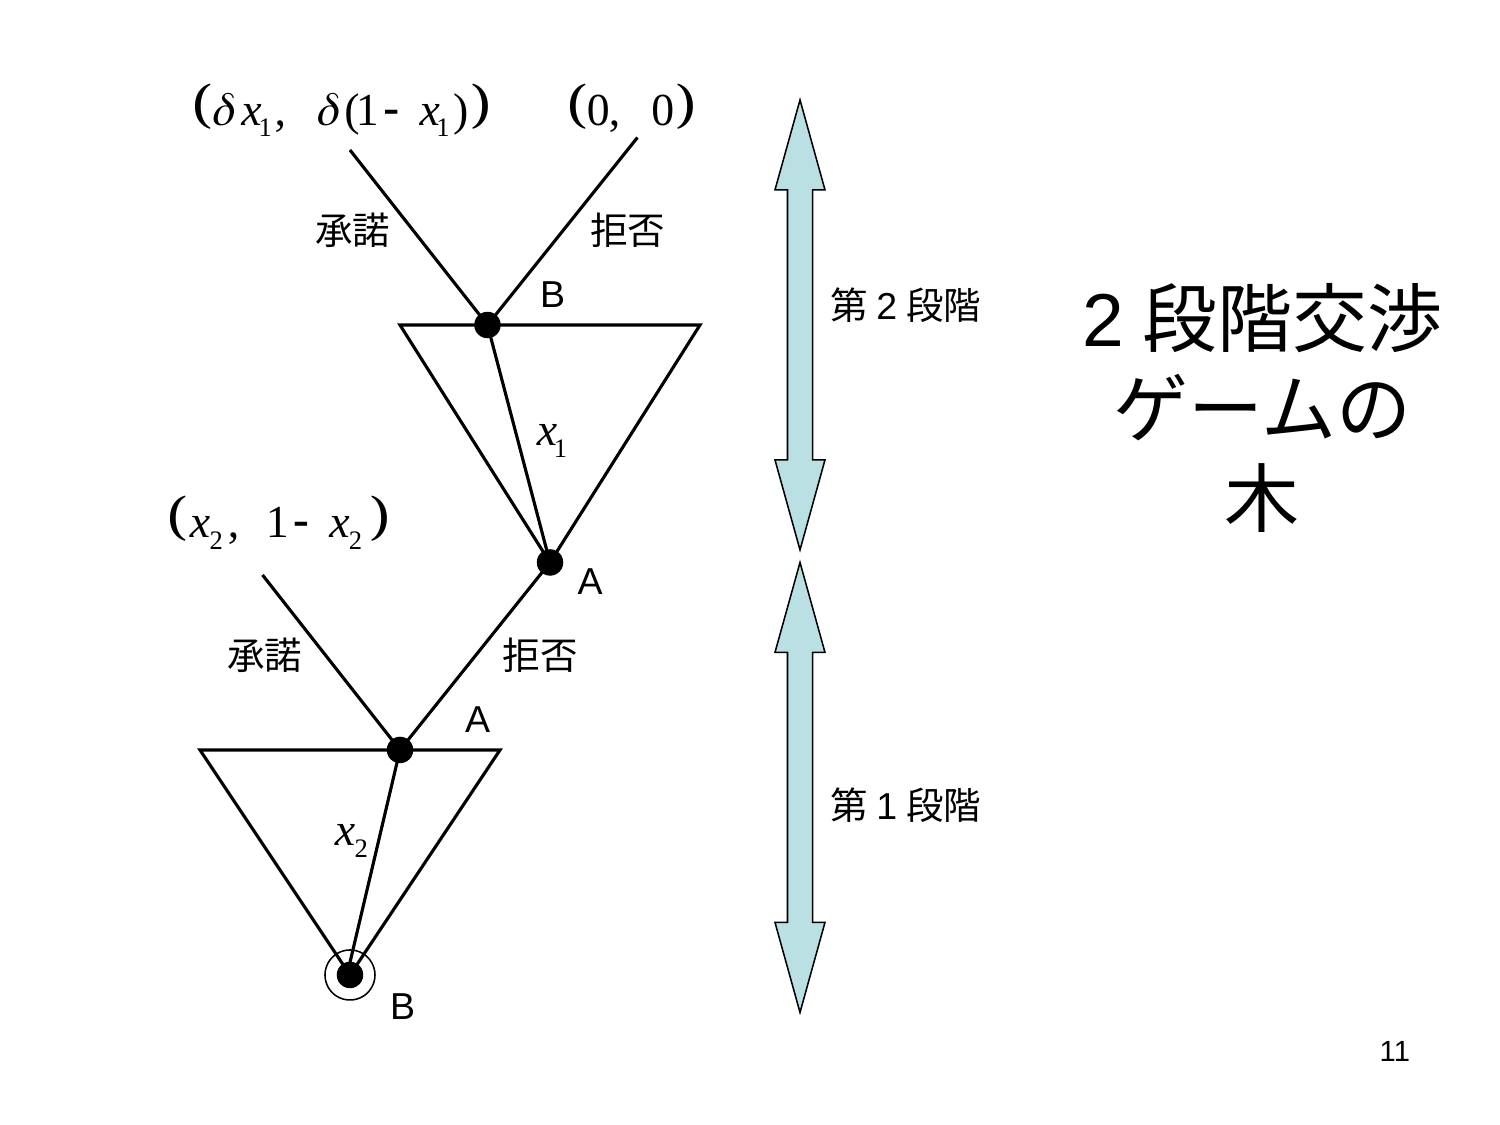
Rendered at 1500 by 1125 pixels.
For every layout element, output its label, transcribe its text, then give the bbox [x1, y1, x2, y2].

text_box [474, 312, 500, 338]
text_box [562, 74, 701, 151]
text_box A [562, 549, 618, 610]
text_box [187, 74, 497, 151]
text_box 承諾 [300, 199, 405, 260]
text_box [537, 549, 562, 575]
title 2段階交渉ゲームの木 [1062, 262, 1463, 550]
slide_number 11 [1074, 1024, 1426, 1103]
text_box 承諾 [212, 624, 318, 685]
text_box 拒否 [487, 624, 593, 685]
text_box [526, 399, 574, 467]
text_box 第2段階 [815, 274, 996, 335]
text_box A [450, 687, 505, 748]
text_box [324, 799, 376, 867]
text_box B [525, 262, 580, 323]
text_box B [375, 974, 430, 1035]
text_box [387, 737, 413, 763]
text_box 拒否 [575, 199, 680, 260]
text_box 第1段階 [815, 774, 996, 835]
text_box [399, 324, 700, 552]
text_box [162, 487, 392, 563]
text_box [774, 562, 826, 1013]
text_box [200, 750, 501, 976]
text_box [774, 99, 826, 550]
text_box [324, 954, 375, 1000]
text_box [337, 965, 363, 988]
